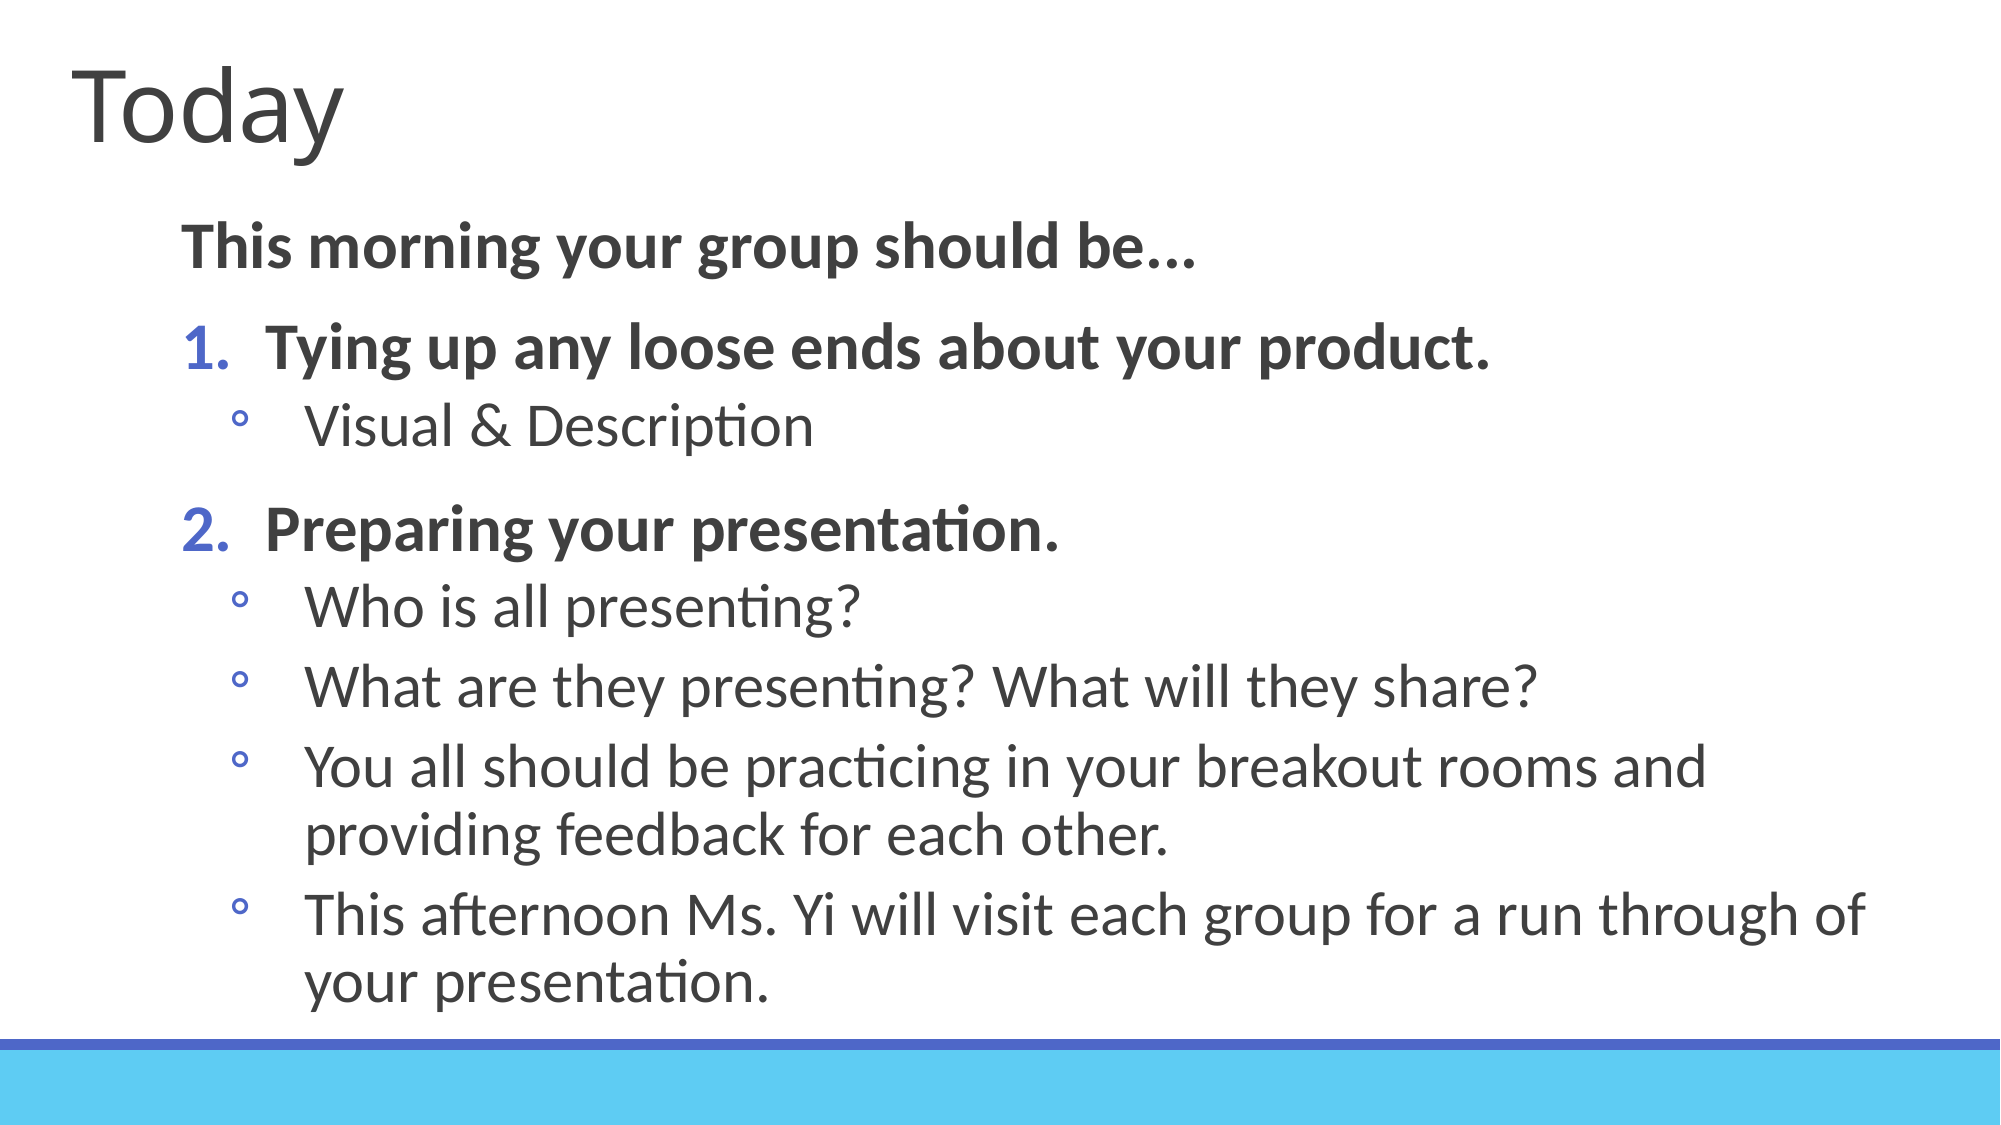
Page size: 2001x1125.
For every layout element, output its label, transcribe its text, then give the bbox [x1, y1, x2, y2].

title Today [56, 45, 814, 171]
list This morning your group should be... Tying up any loose ends about your product. Visual & Description Preparing your presentation. Who is all presenting? What are they presenting? What will they share? You all should be practicing in your breakout rooms and providing feedback for each other. This afternoon Ms. Yi will visit each group for a run through of your presentation. [106, 203, 1933, 1032]
